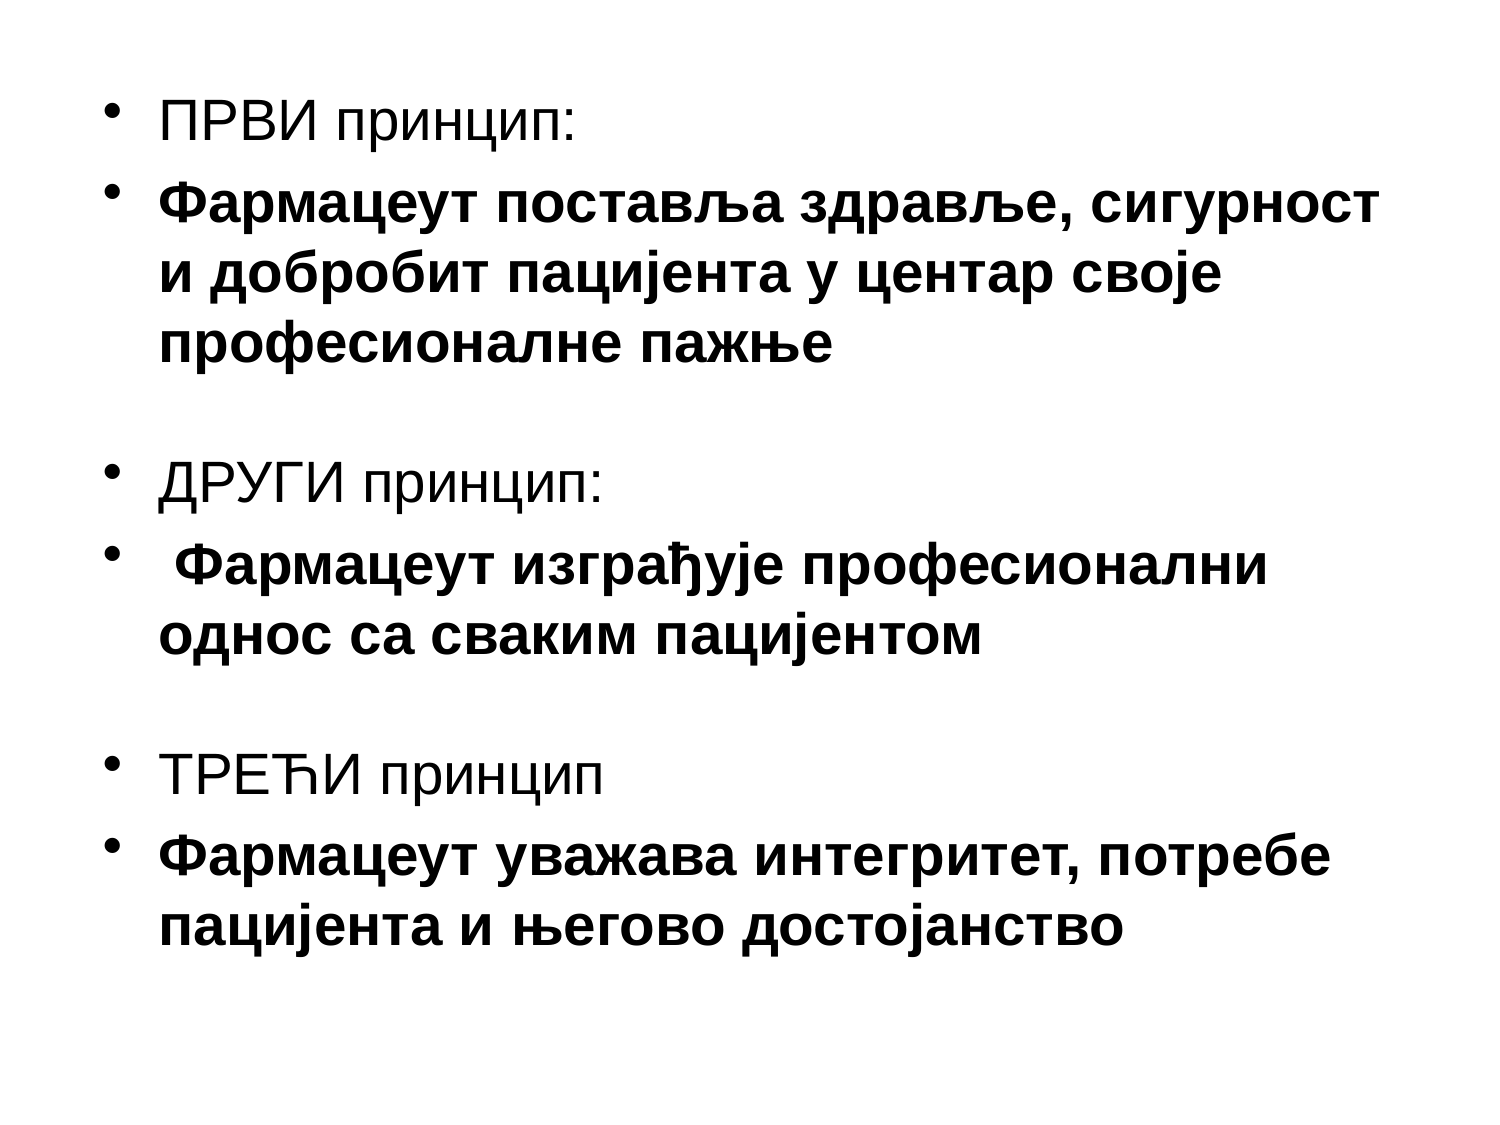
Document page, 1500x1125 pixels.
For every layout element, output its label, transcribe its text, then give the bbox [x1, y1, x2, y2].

list ПРВИ принцип: Фармацеут поставља здравље, сигурност и добробит пацијента у центар своје професионалне пажње ДРУГИ принцип: Фармацеут изграђује професионални однос са сваким пацијентом ТРЕЋИ принцип Фармацеут уважава интегритет, потребе пацијента и његово достојанство [87, 74, 1438, 818]
